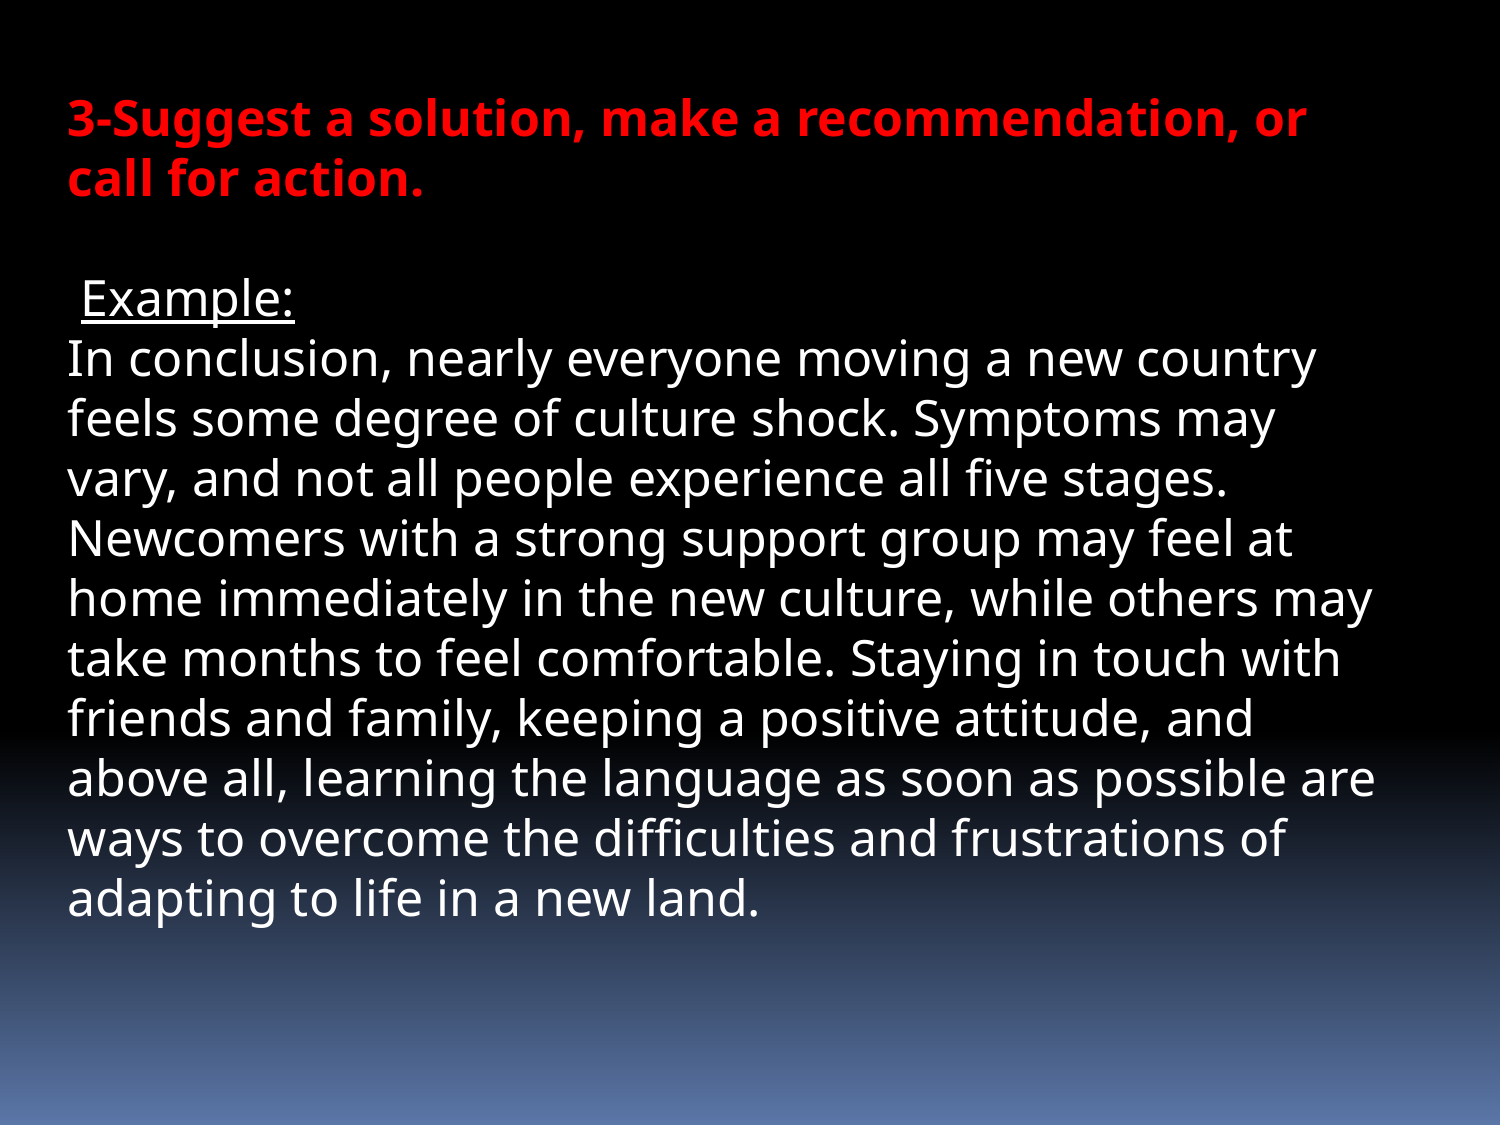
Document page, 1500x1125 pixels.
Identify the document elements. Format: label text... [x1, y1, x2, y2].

text_box 3-Suggest a solution, make a recommendation, or call for action. Example: In conclusion, nearly everyone moving a new country feels some degree of culture shock. Symptoms may vary, and not all people experience all five stages. Newcomers with a strong support group may feel at home immediately in the new culture, while others may take months to feel comfortable. Staying in touch with friends and family, keeping a positive attitude, and above all, learning the language as soon as possible are ways to overcome the difficulties and frustrations of adapting to life in a new land. [53, 19, 1400, 994]
